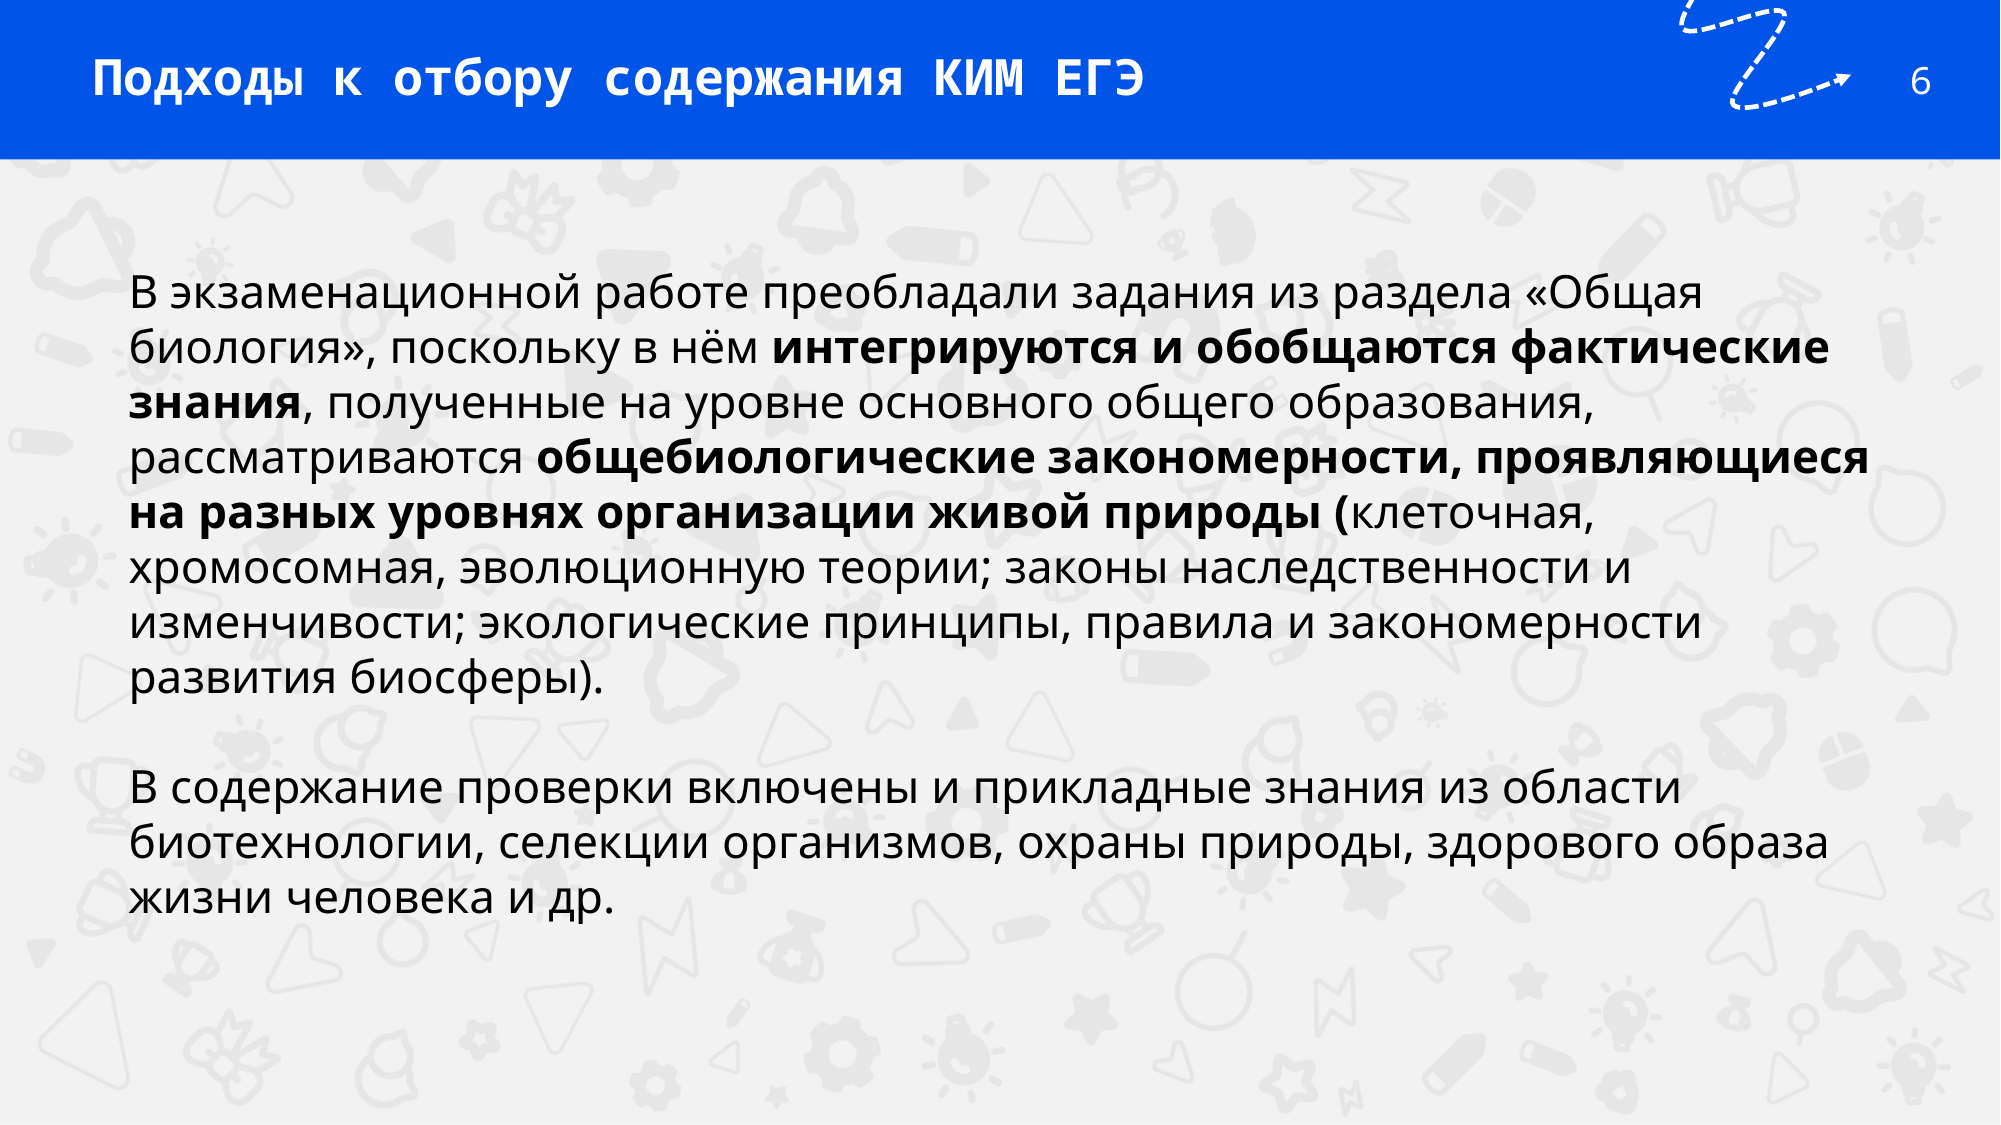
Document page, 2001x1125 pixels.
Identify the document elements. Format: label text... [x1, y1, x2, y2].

text_box В экзаменационной работе преобладали задания из раздела «Общая биология», поскольку в нём интегрируются и обобщаются фактические знания, полученные на уровне основного общего образования, рассматриваются общебиологические закономерности, проявляющиеся на разных уровнях организации живой природы (клеточная, хромосомная, эволюционную теории; законы наследственности и изменчивости; экологические принципы, правила и закономерности развития биосферы). В содержание проверки включены и прикладные знания из области биотехнологии, селекции организмов, охраны природы, здорового образа жизни человека и др. [113, 255, 1912, 1066]
picture [0, 0, 2001, 1125]
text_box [0, 0, 2000, 160]
